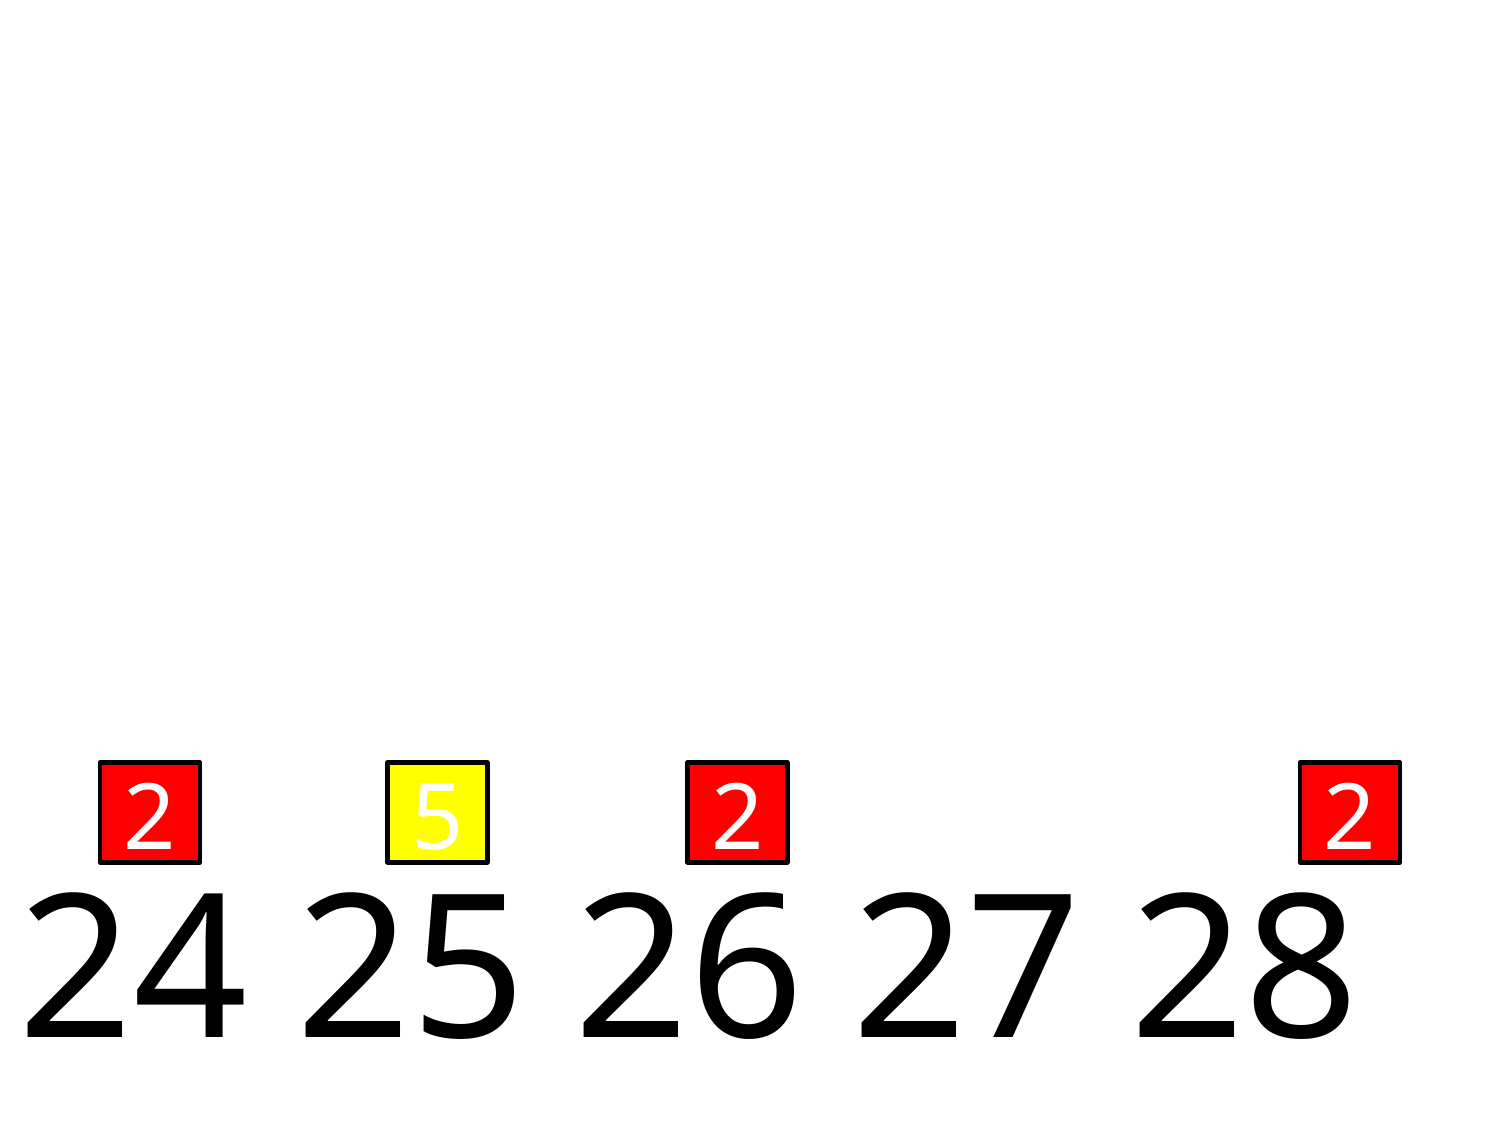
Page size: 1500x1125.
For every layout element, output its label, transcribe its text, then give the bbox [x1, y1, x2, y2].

text_box 2 [1298, 760, 1402, 865]
text_box 2 [98, 760, 202, 865]
text_box 24 25 26 27 28 [0, 829, 1500, 1085]
text_box 2 [685, 760, 790, 865]
text_box 5 [385, 760, 490, 865]
